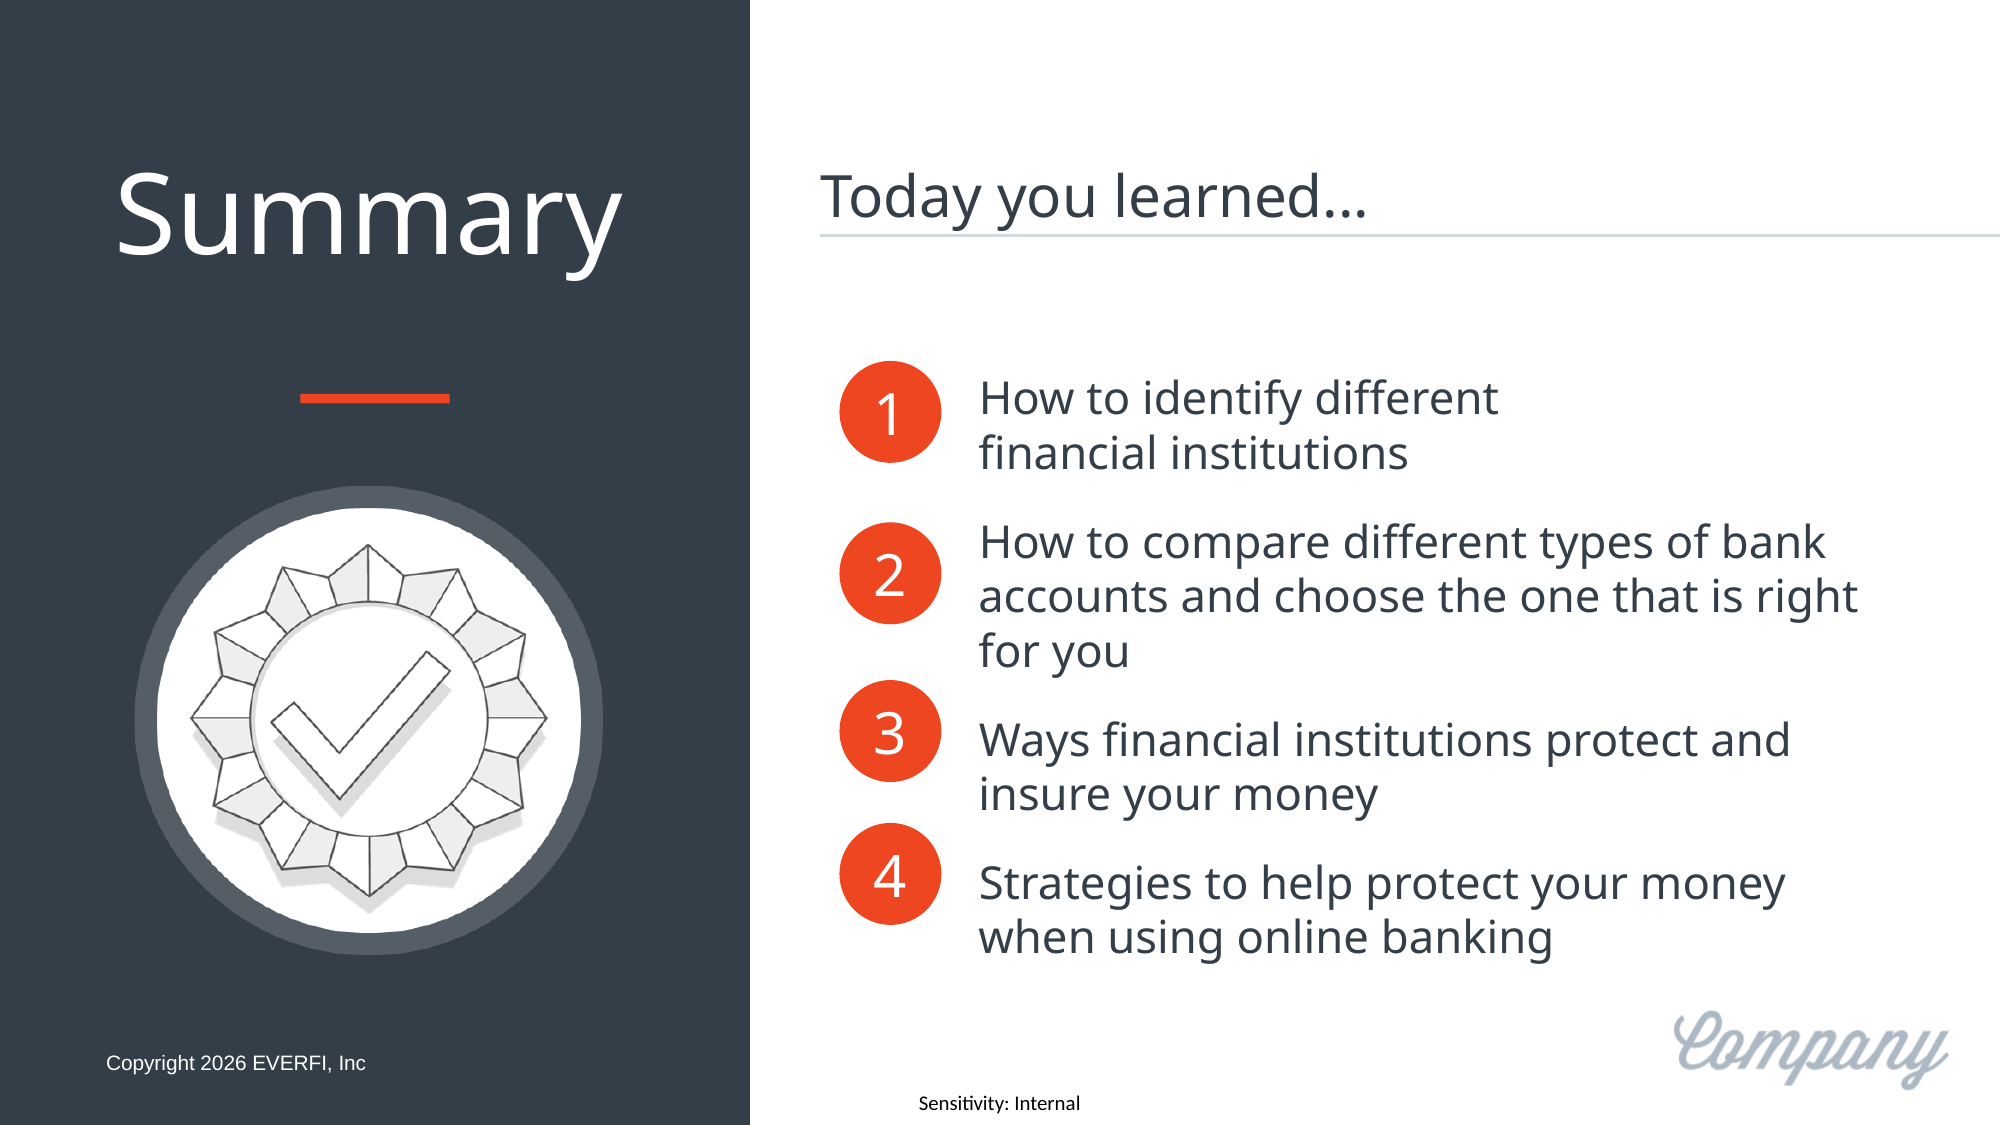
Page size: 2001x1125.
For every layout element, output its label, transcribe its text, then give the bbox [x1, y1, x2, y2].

list Today you learned... [820, 159, 1780, 245]
picture [134, 485, 604, 955]
picture [1665, 998, 1967, 1096]
text_box 1 [839, 360, 942, 463]
text_box 4 [839, 822, 942, 925]
list How to identify different financial institutions How to compare different types of bank accounts and choose the one that is right for you Ways financial institutions protect and insure your money Strategies to help protect your money when using online banking [941, 369, 1881, 966]
text_box 3 [839, 680, 942, 783]
list Summary [91, 61, 647, 357]
text_box 2 [839, 522, 942, 625]
footer Copyright 2026 EVERFI, Inc [91, 1041, 1440, 1125]
